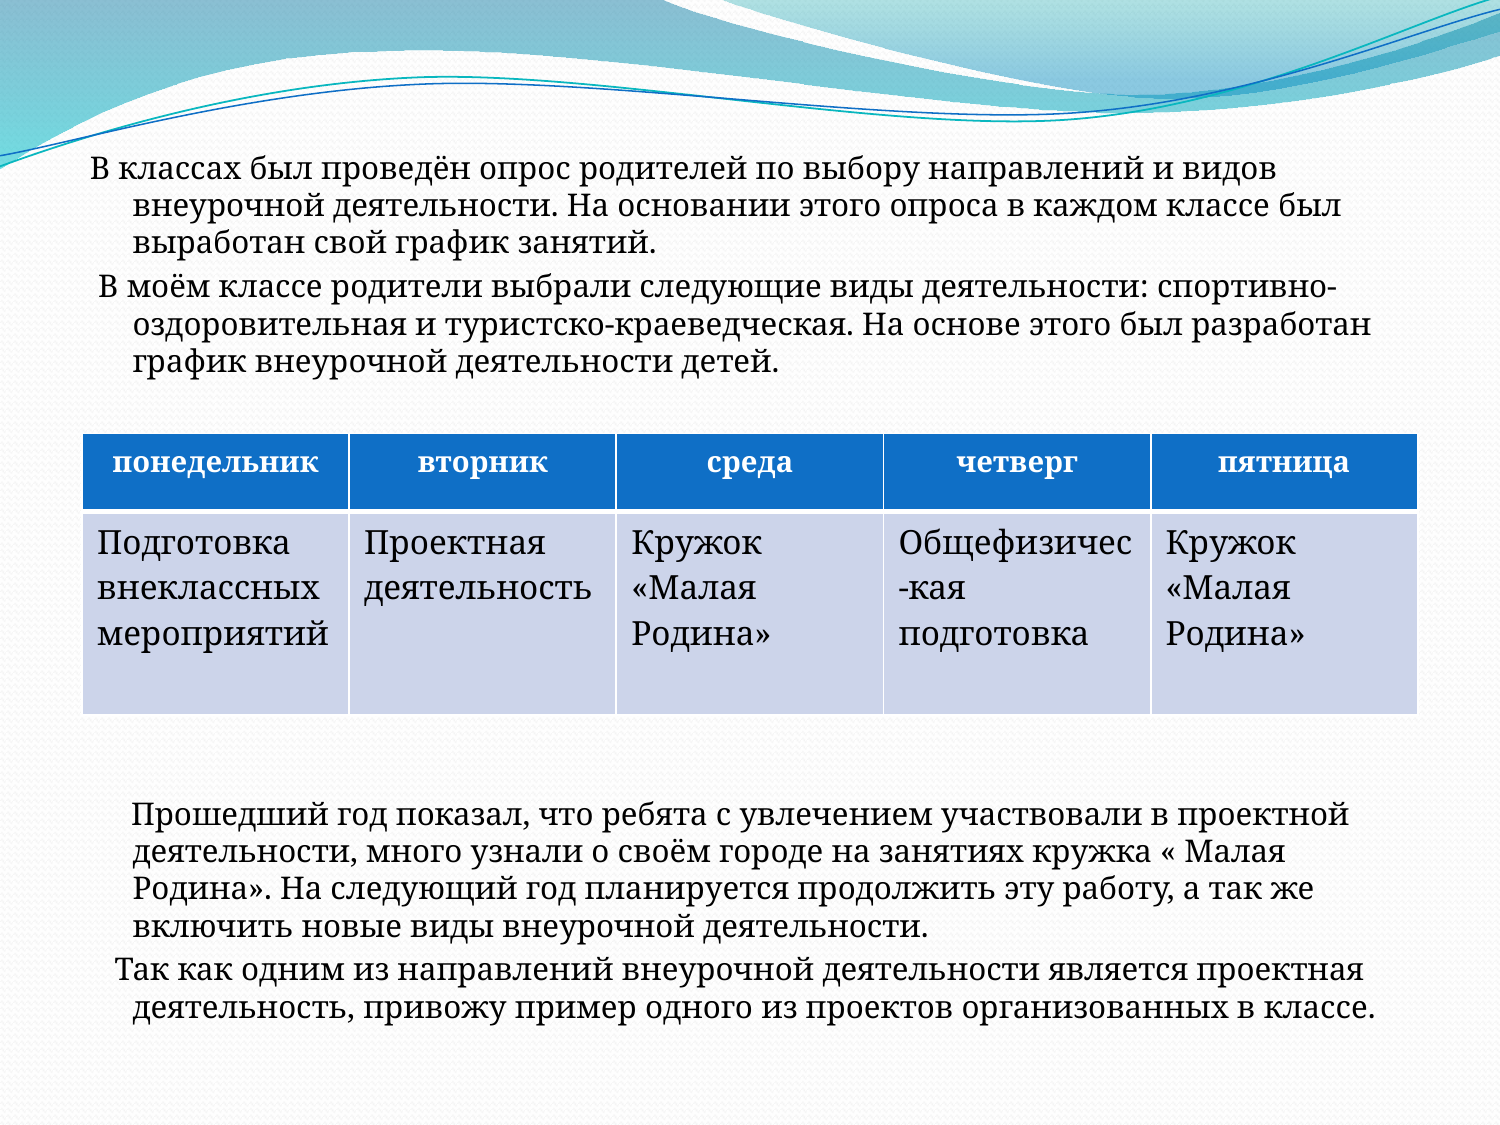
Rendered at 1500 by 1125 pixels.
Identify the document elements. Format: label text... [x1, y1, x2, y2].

list В классах был проведён опрос родителей по выбору направлений и видов внеурочной деятельности. На основании этого опроса в каждом классе был выработан свой график занятий. В моём классе родители выбрали следующие виды деятельности: спортивно-оздоровительная и туристско-краеведческая. На основе этого был разработан график внеурочной деятельности детей. Прошедший год показал, что ребята с увлечением участвовали в проектной деятельности, много узнали о своём городе на занятиях кружка « Малая Родина». На следующий год планируется продолжить эту работу, а так же включить новые виды внеурочной деятельности. Так как одним из направлений внеурочной деятельности является проектная деятельность, привожу пример одного из проектов организованных в классе. [75, 140, 1425, 1038]
table_header понедельник [83, 434, 348, 509]
table_cell Общефизичес-кая подготовка [884, 514, 1150, 714]
table_cell Кружок «Малая Родина» [617, 514, 883, 714]
table_header среда [617, 434, 883, 509]
table_cell Кружок «Малая Родина» [1152, 514, 1417, 714]
table_cell Подготовка внеклассных мероприятий [83, 514, 348, 714]
table_cell Проектная деятельность [350, 514, 615, 714]
table_header пятница [1152, 434, 1417, 509]
table_header вторник [350, 434, 615, 509]
table_header четверг [884, 434, 1150, 509]
